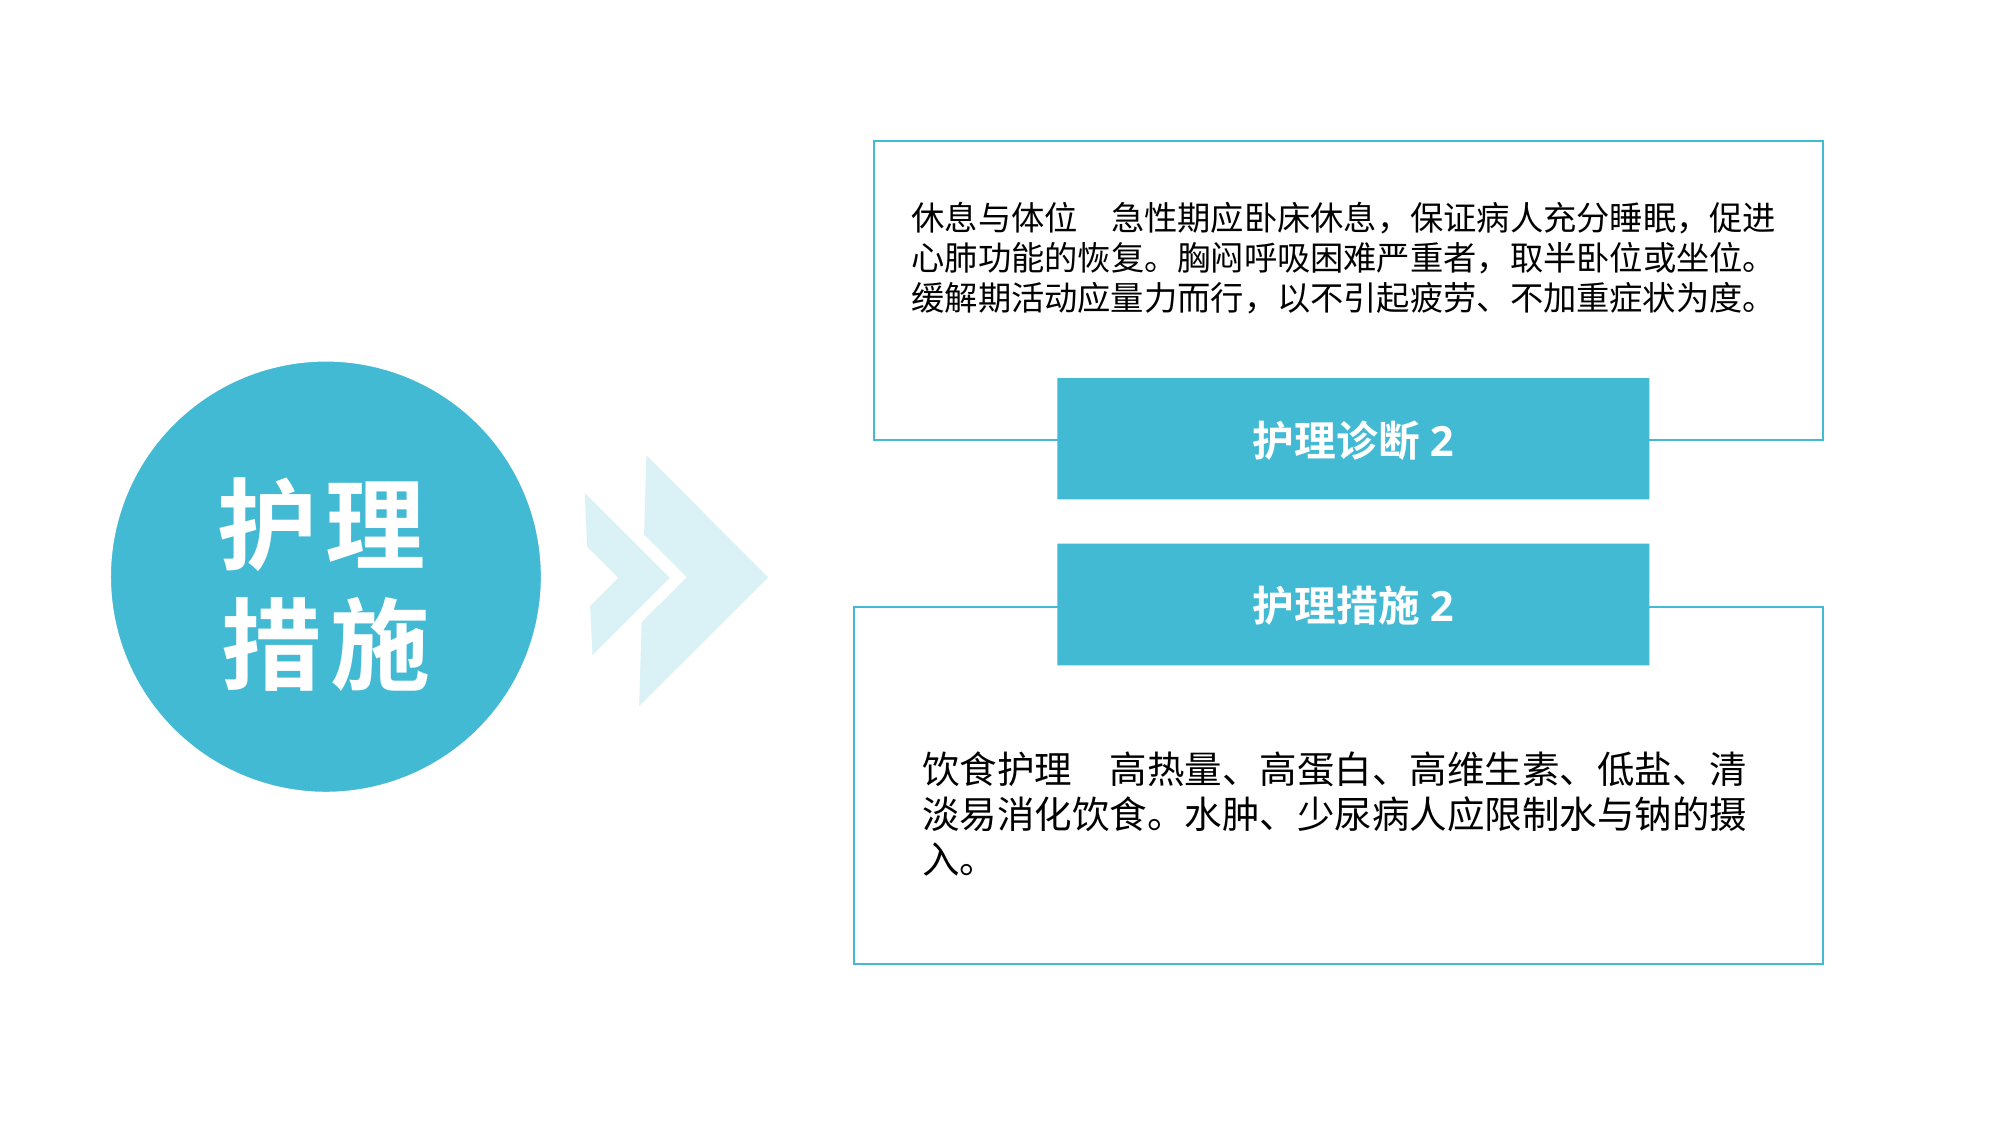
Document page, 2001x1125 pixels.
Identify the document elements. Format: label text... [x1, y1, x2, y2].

text_box [873, 140, 1824, 441]
text_box 饮食护理 高热量、高蛋白、高维生素、低盐、清淡易消化饮食。水肿、少尿病人应限制水与钠的摄入。 [902, 736, 1795, 892]
text_box 休息与体位 急性期应卧床休息，保证病人充分睡眠，促进心肺功能的恢复。胸闷呼吸困难严重者，取半卧位或坐位。 缓解期活动应量力而行，以不引起疲劳、不加重症状为度。 [891, 187, 1823, 327]
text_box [1057, 378, 1650, 500]
text_box [639, 455, 769, 706]
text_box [109, 359, 543, 794]
text_box [584, 492, 670, 656]
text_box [1057, 543, 1650, 666]
text_box [853, 606, 1824, 965]
